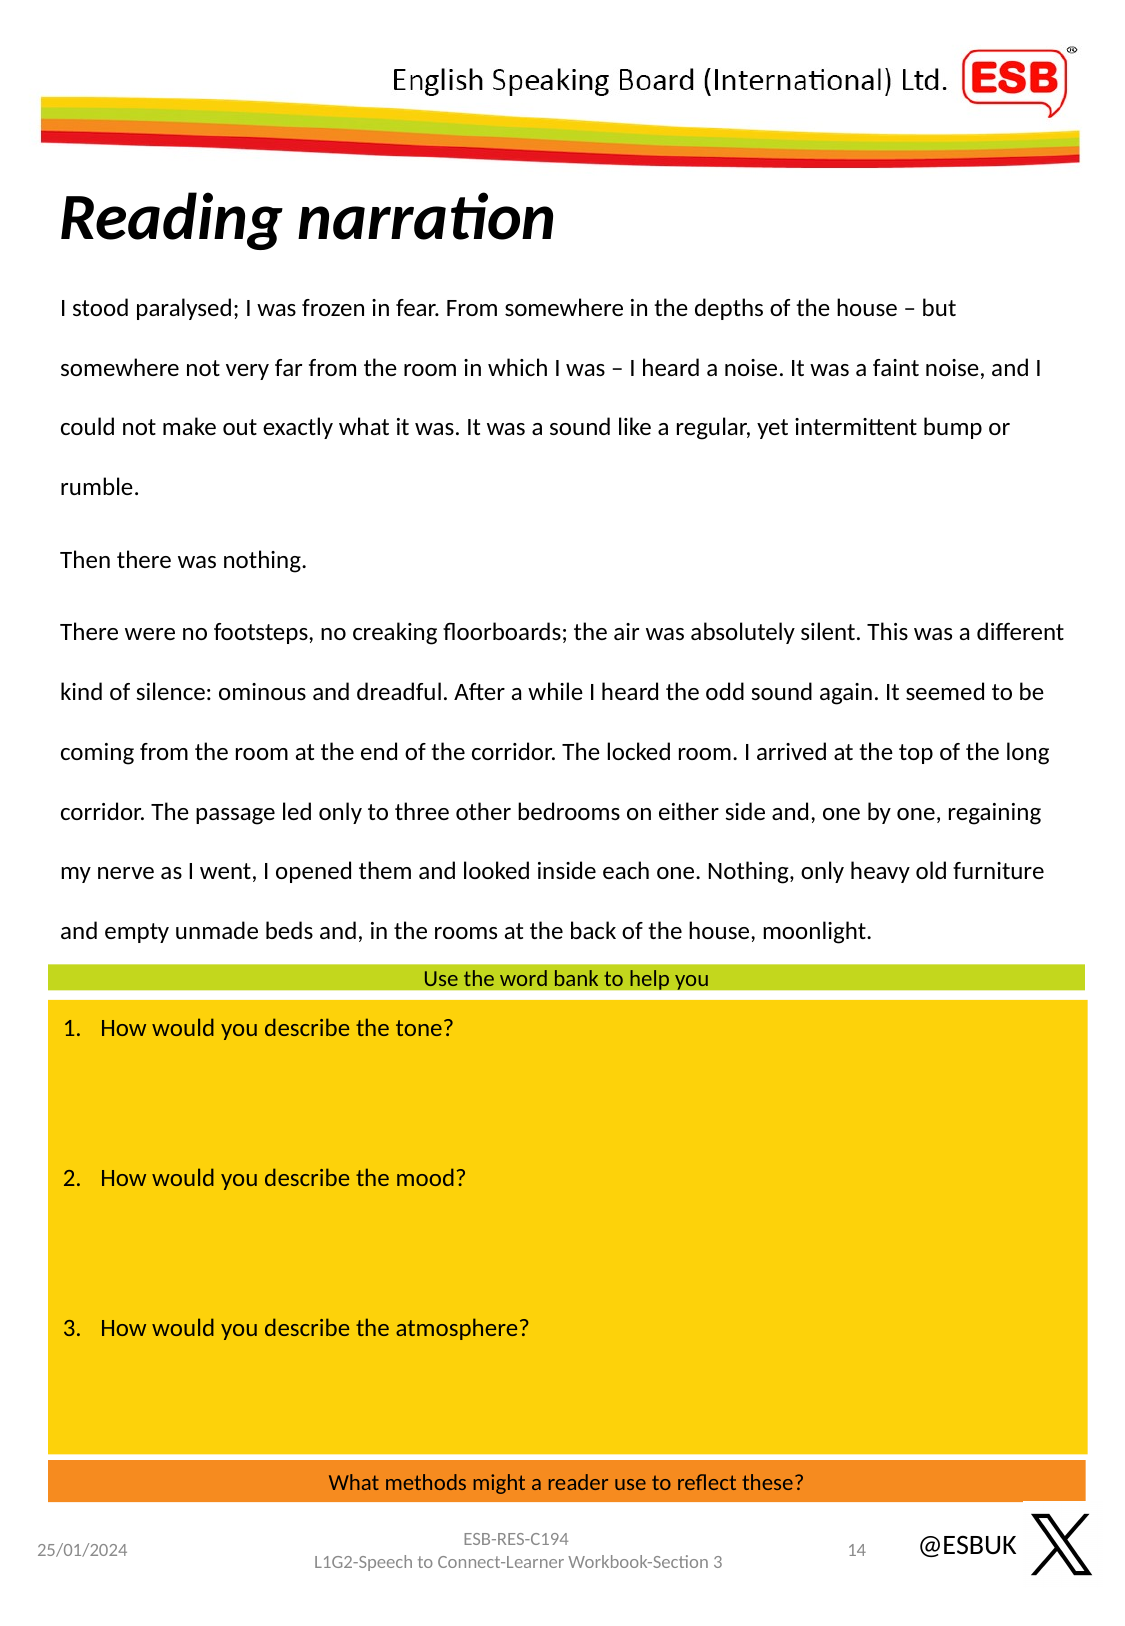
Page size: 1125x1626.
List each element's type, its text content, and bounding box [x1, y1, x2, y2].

text_box How would you describe the tone? How would you describe the mood? How would you describe the atmosphere? [47, 999, 1089, 1456]
text_box What methods might a reader use to reflect these? [47, 1459, 1087, 1503]
picture [1022, 1501, 1103, 1589]
text_box I stood paralysed; I was frozen in fear. From somewhere in the depths of the house – but somewhere not very far from the room in which I was – I heard a noise. It was a faint noise, and I could not make out exactly what it was. It was a sound like a regular, yet intermittent bump or rumble. Then there was nothing. There were no footsteps, no creaking floorboards; the air was absolutely silent. This was a different kind of silence: ominous and dreadful. After a while I heard the odd sound again. It seemed to be coming from the room at the end of the corridor. The locked room. I arrived at the top of the long corridor. The passage led only to three other bedrooms on either side and, one by one, regaining my nerve as I went, I opened them and looked inside each one. Nothing, only heavy old furniture and empty unmade beds and, in the rooms at the back of the house, moonlight. [45, 253, 1085, 953]
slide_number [22, 1506, 276, 1593]
text_box Use the word bank to help you [47, 963, 1086, 991]
footer ESB-RES-C194 L1G2-Speech to Connect-Learner Workbook-Section 3 [296, 1506, 697, 1593]
picture [0, 1, 1125, 234]
title Reading narration [44, 174, 1015, 262]
slide_number 14 [697, 1506, 882, 1593]
